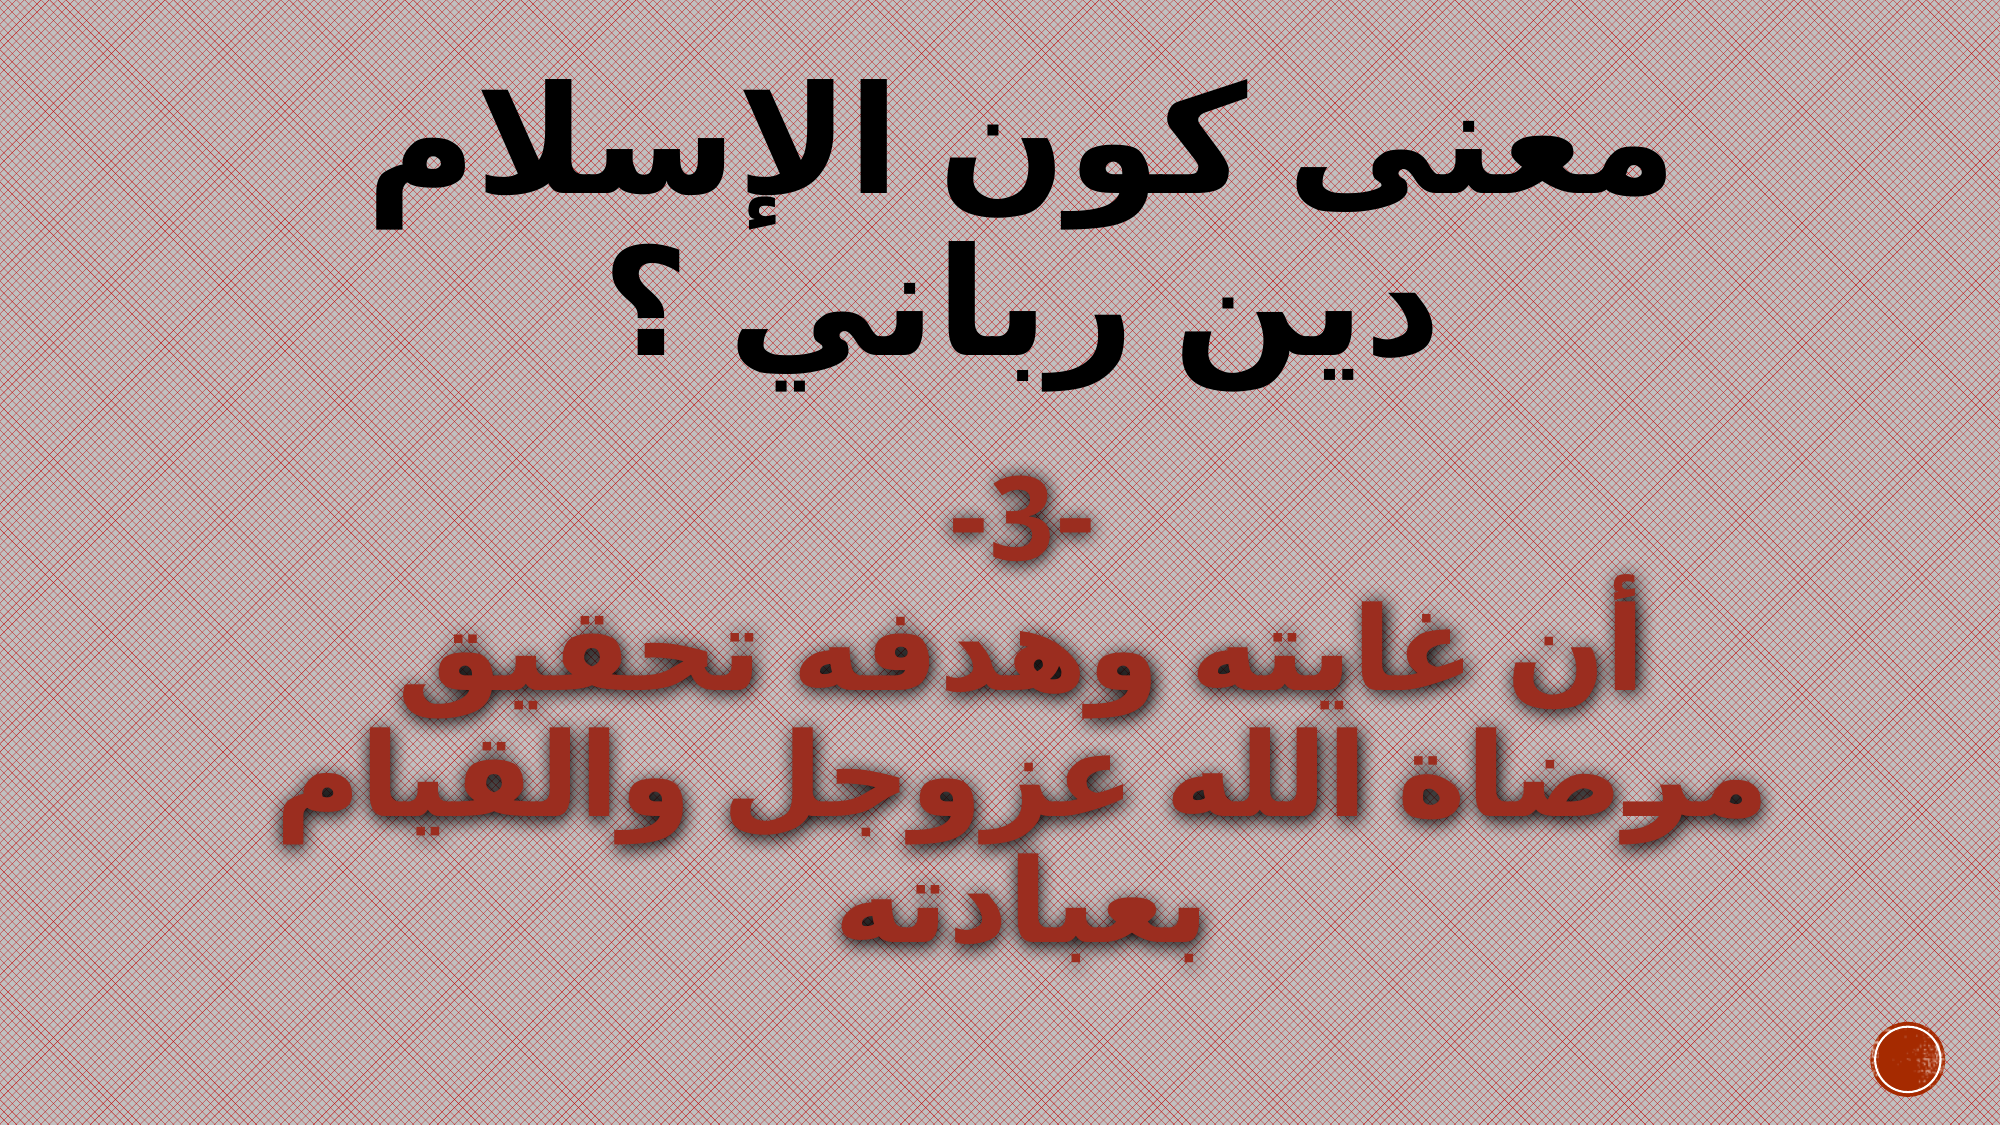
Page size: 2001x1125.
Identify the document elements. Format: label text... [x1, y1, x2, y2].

title معنى كون الإسلام دين رباني ؟ [232, 44, 1813, 387]
list -3- أن غايته وهدفه تحقيق مرضاة الله عزوجل والقيام بعبادته [199, 401, 1846, 991]
